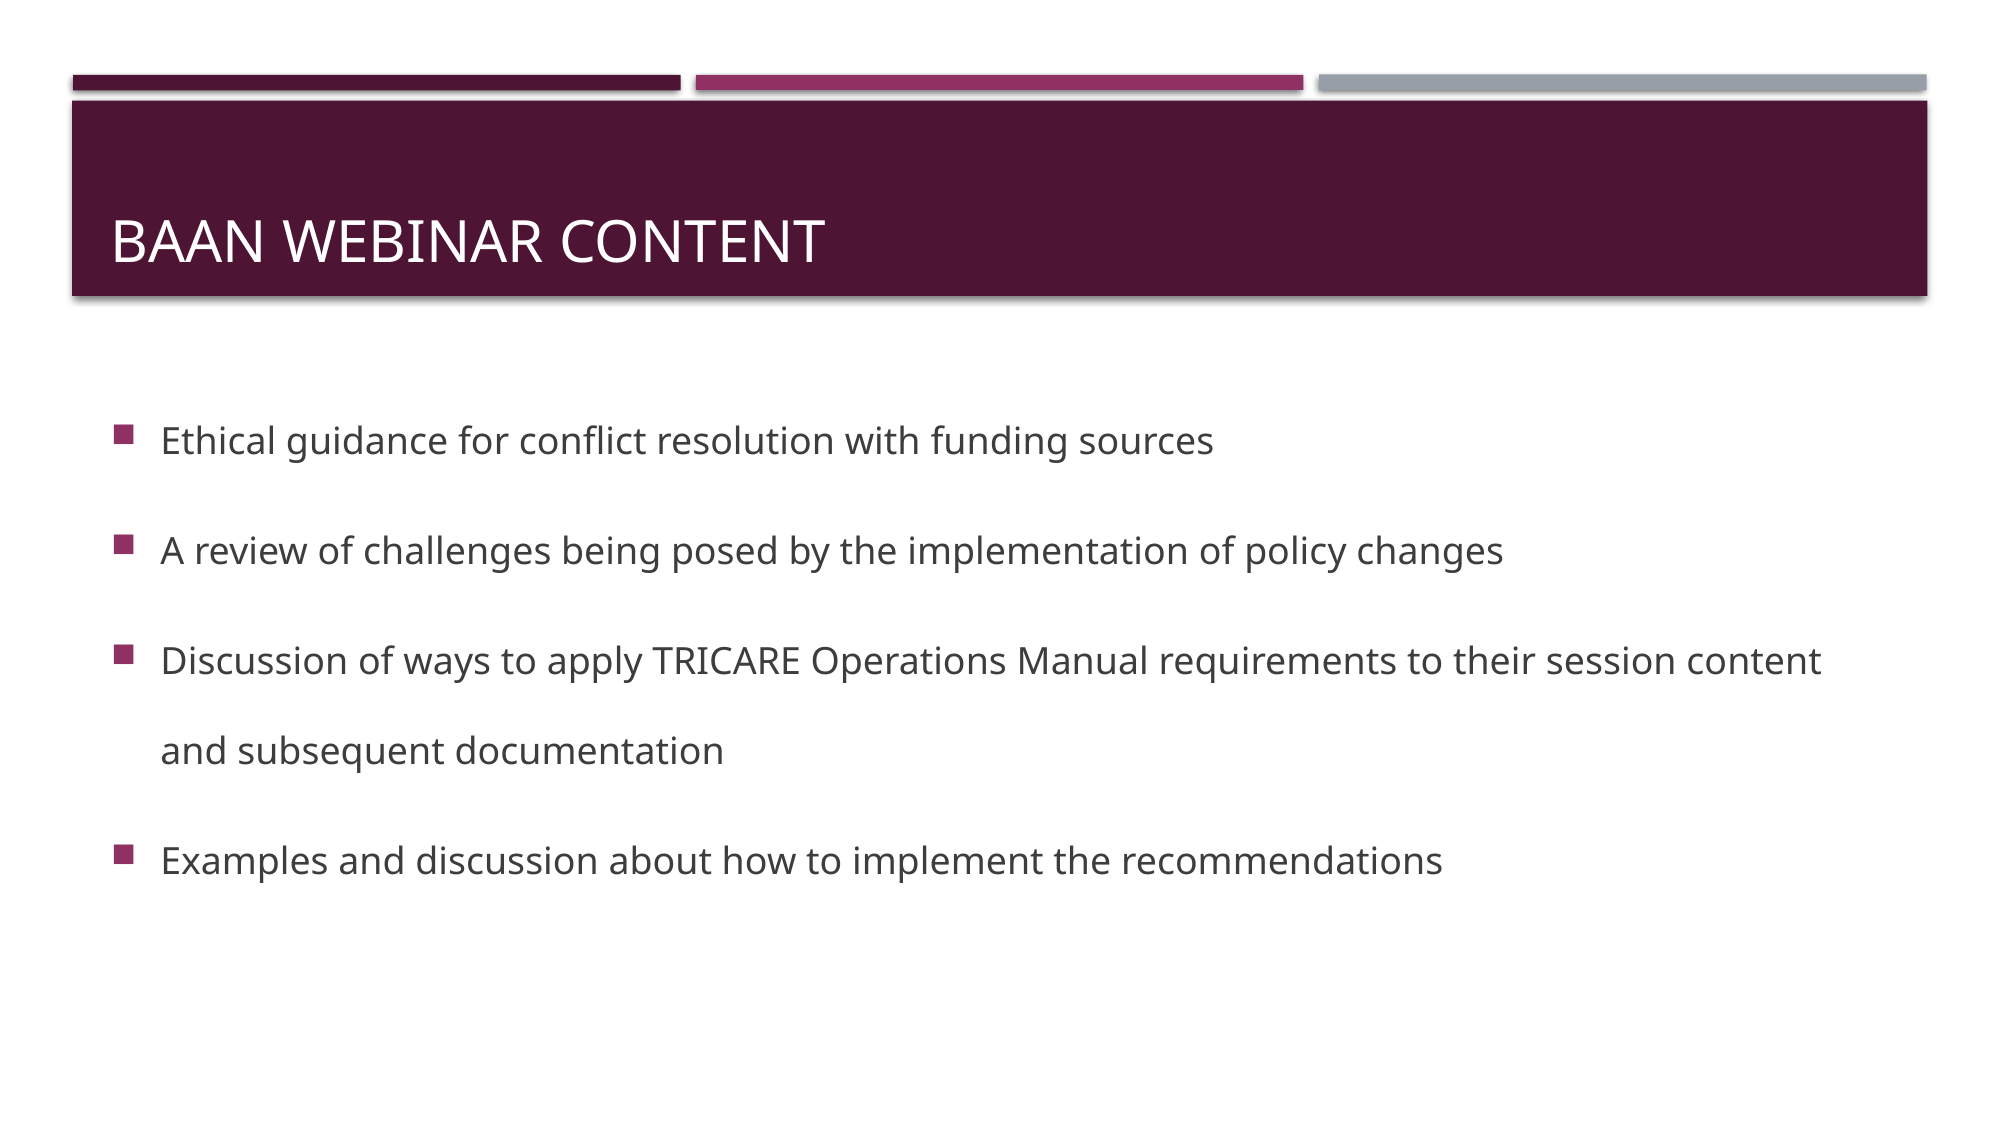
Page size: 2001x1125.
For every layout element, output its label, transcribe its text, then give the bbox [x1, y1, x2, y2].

list Ethical guidance for conflict resolution with funding sources A review of challenges being posed by the implementation of policy changes Discussion of ways to apply TRICARE Operations Manual requirements to their session content and subsequent documentation Examples and discussion about how to implement the recommendations [95, 357, 1905, 962]
title BAAN webinar content [95, 115, 1905, 282]
